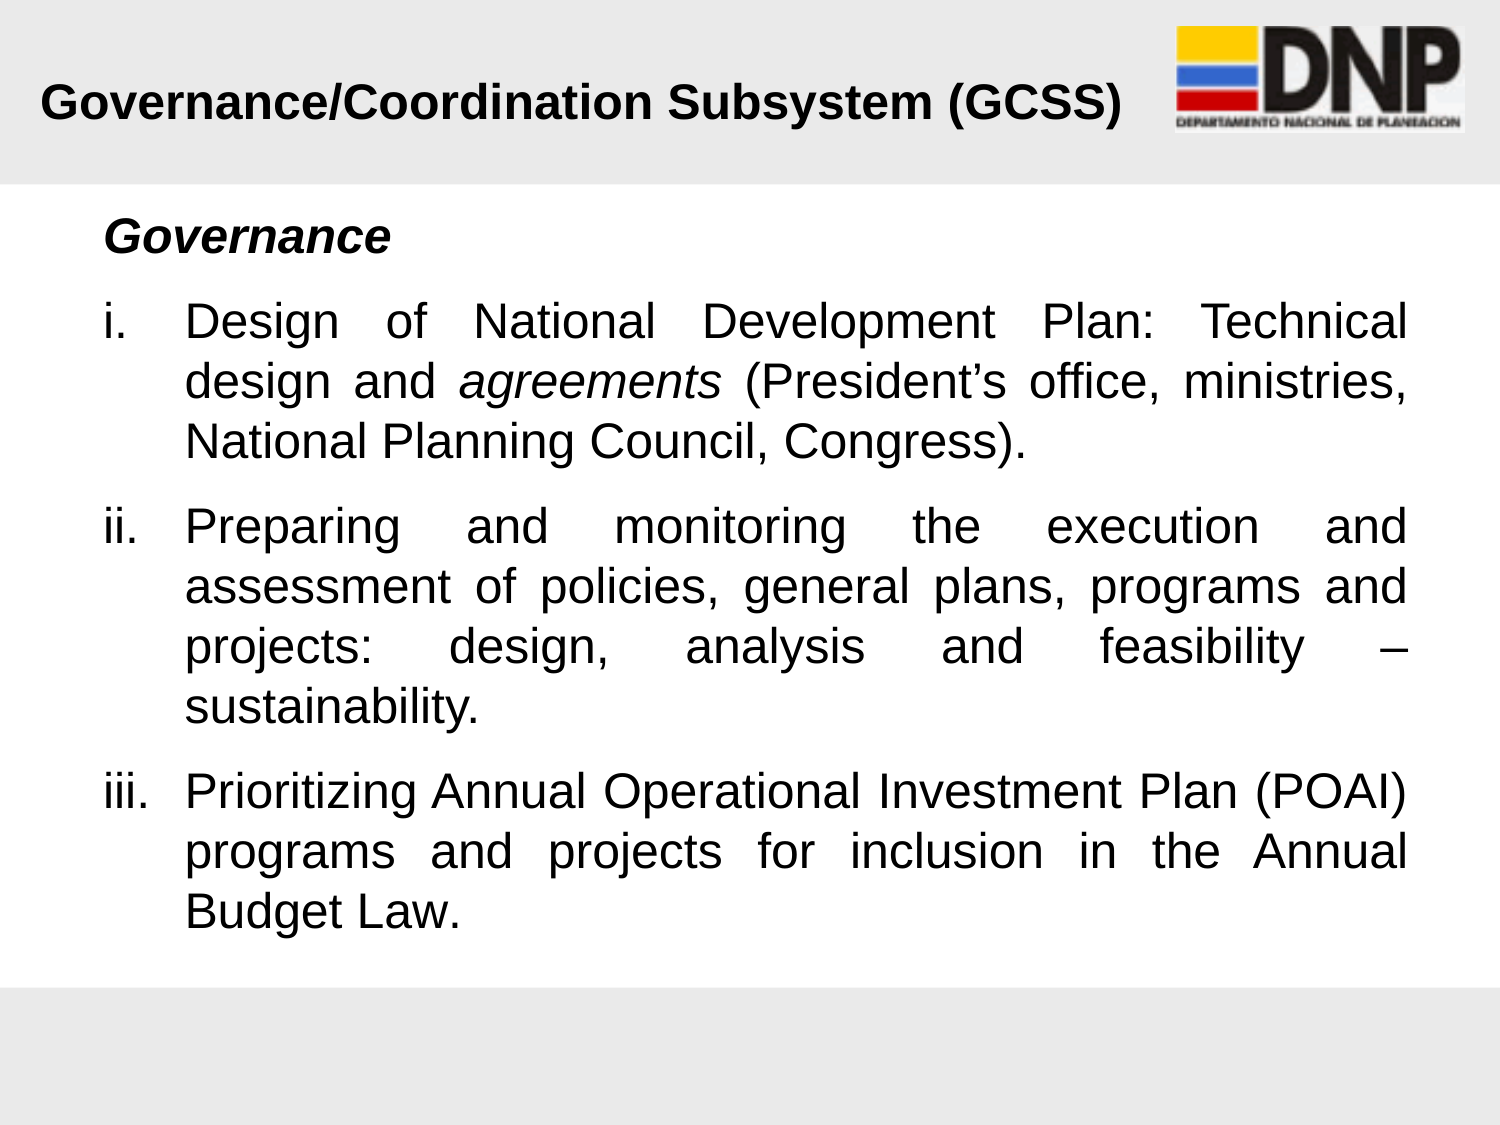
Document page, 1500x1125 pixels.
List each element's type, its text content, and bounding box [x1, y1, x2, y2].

text_box Governance/Coordination Subsystem (GCSS) [0, 62, 1164, 137]
text_box [0, 0, 1500, 181]
text_box Governance Design of National Development Plan: Technical design and agreements (President’s office, ministries, National Planning Council, Congress). Preparing and monitoring the execution and assessment of policies, general plans, programs and projects: design, analysis and feasibility – sustainability. Prioritizing Annual Operational Investment Plan (POAI) programs and projects for inclusion in the Annual Budget Law. [88, 196, 1424, 947]
picture [1174, 26, 1465, 134]
text_box [0, 987, 1500, 1125]
